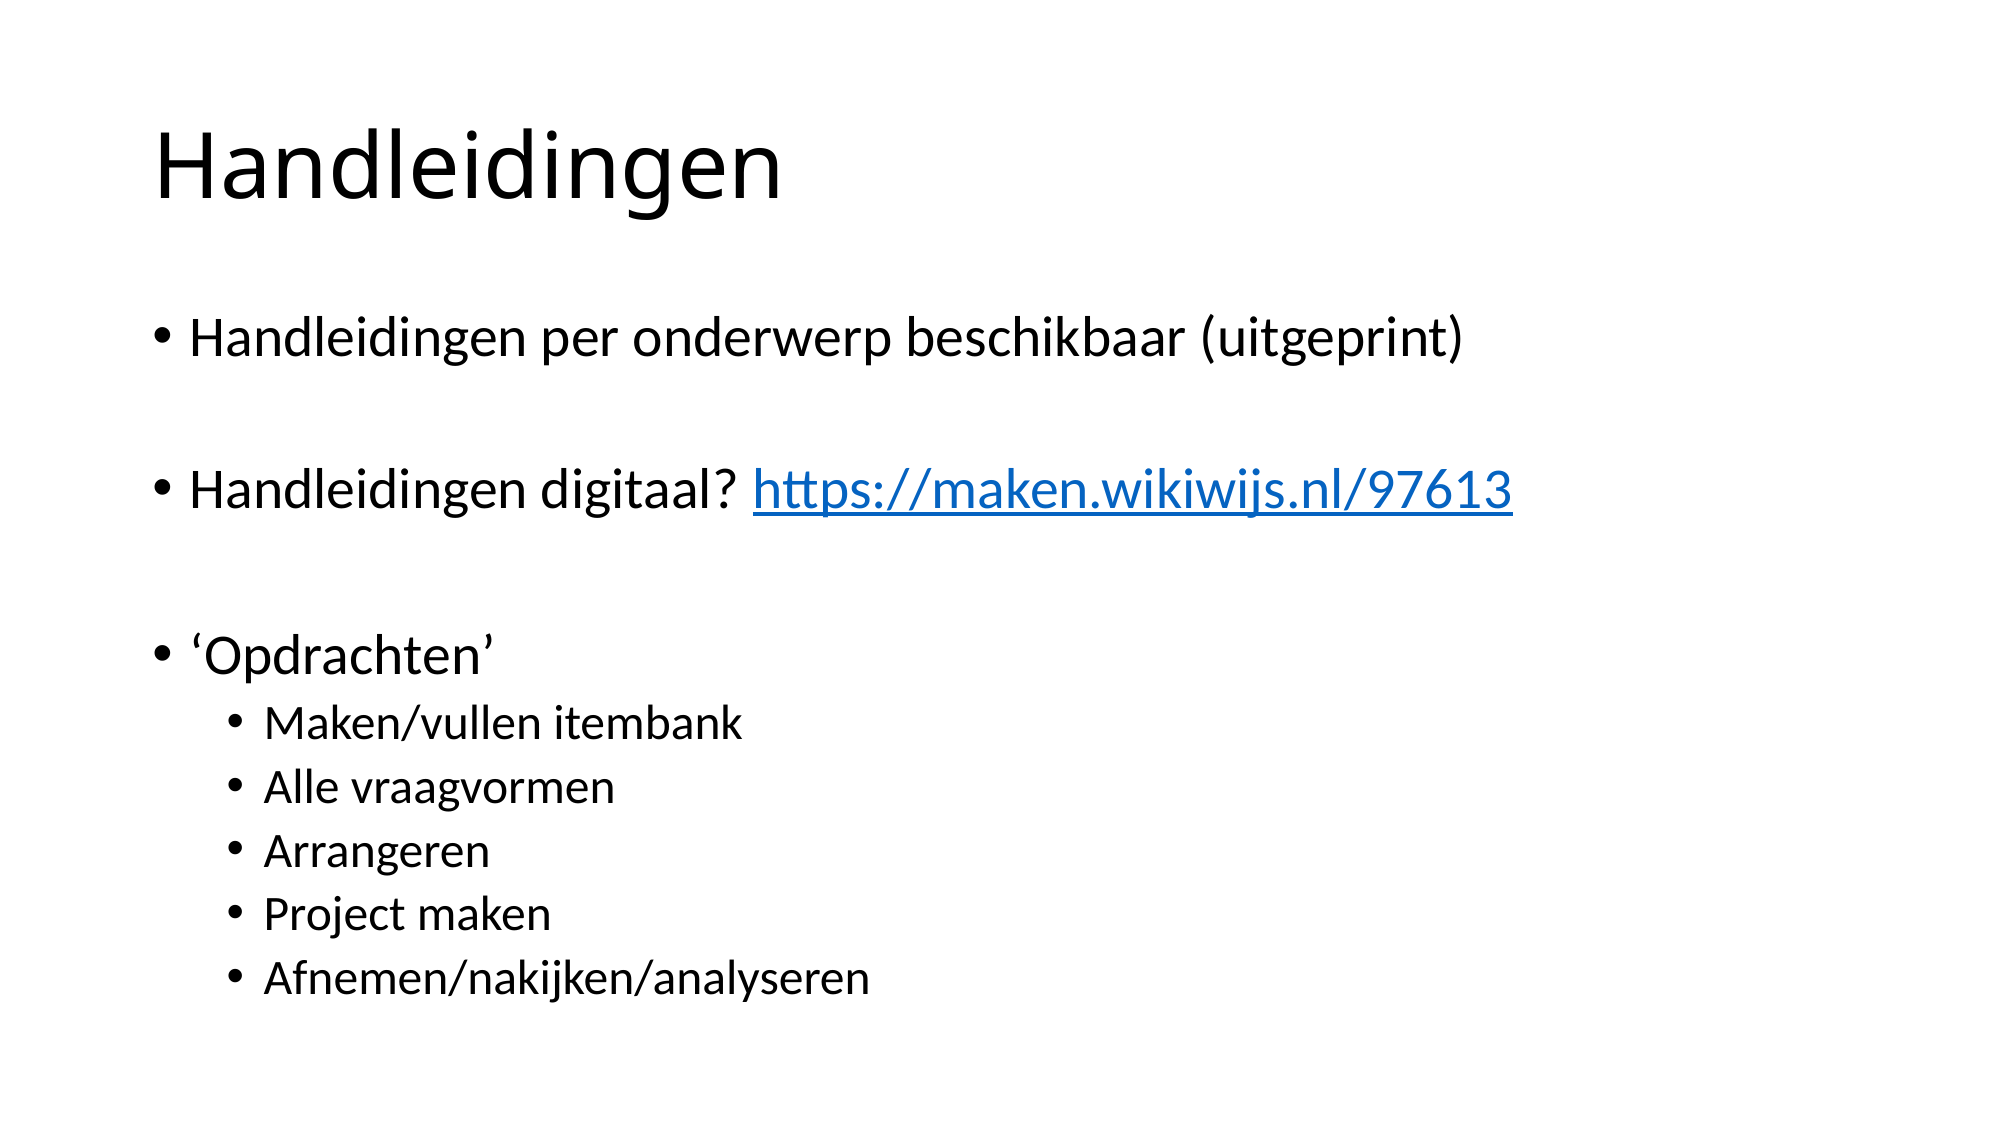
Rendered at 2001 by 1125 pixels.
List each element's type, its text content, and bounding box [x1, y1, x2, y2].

title Handleidingen [137, 59, 1863, 278]
list Handleidingen per onderwerp beschikbaar (uitgeprint) Handleidingen digitaal? https://maken.wikiwijs.nl/97613 ‘Opdrachten’ Maken/vullen itembank Alle vraagvormen Arrangeren Project maken Afnemen/nakijken/analyseren [137, 299, 1863, 1014]
